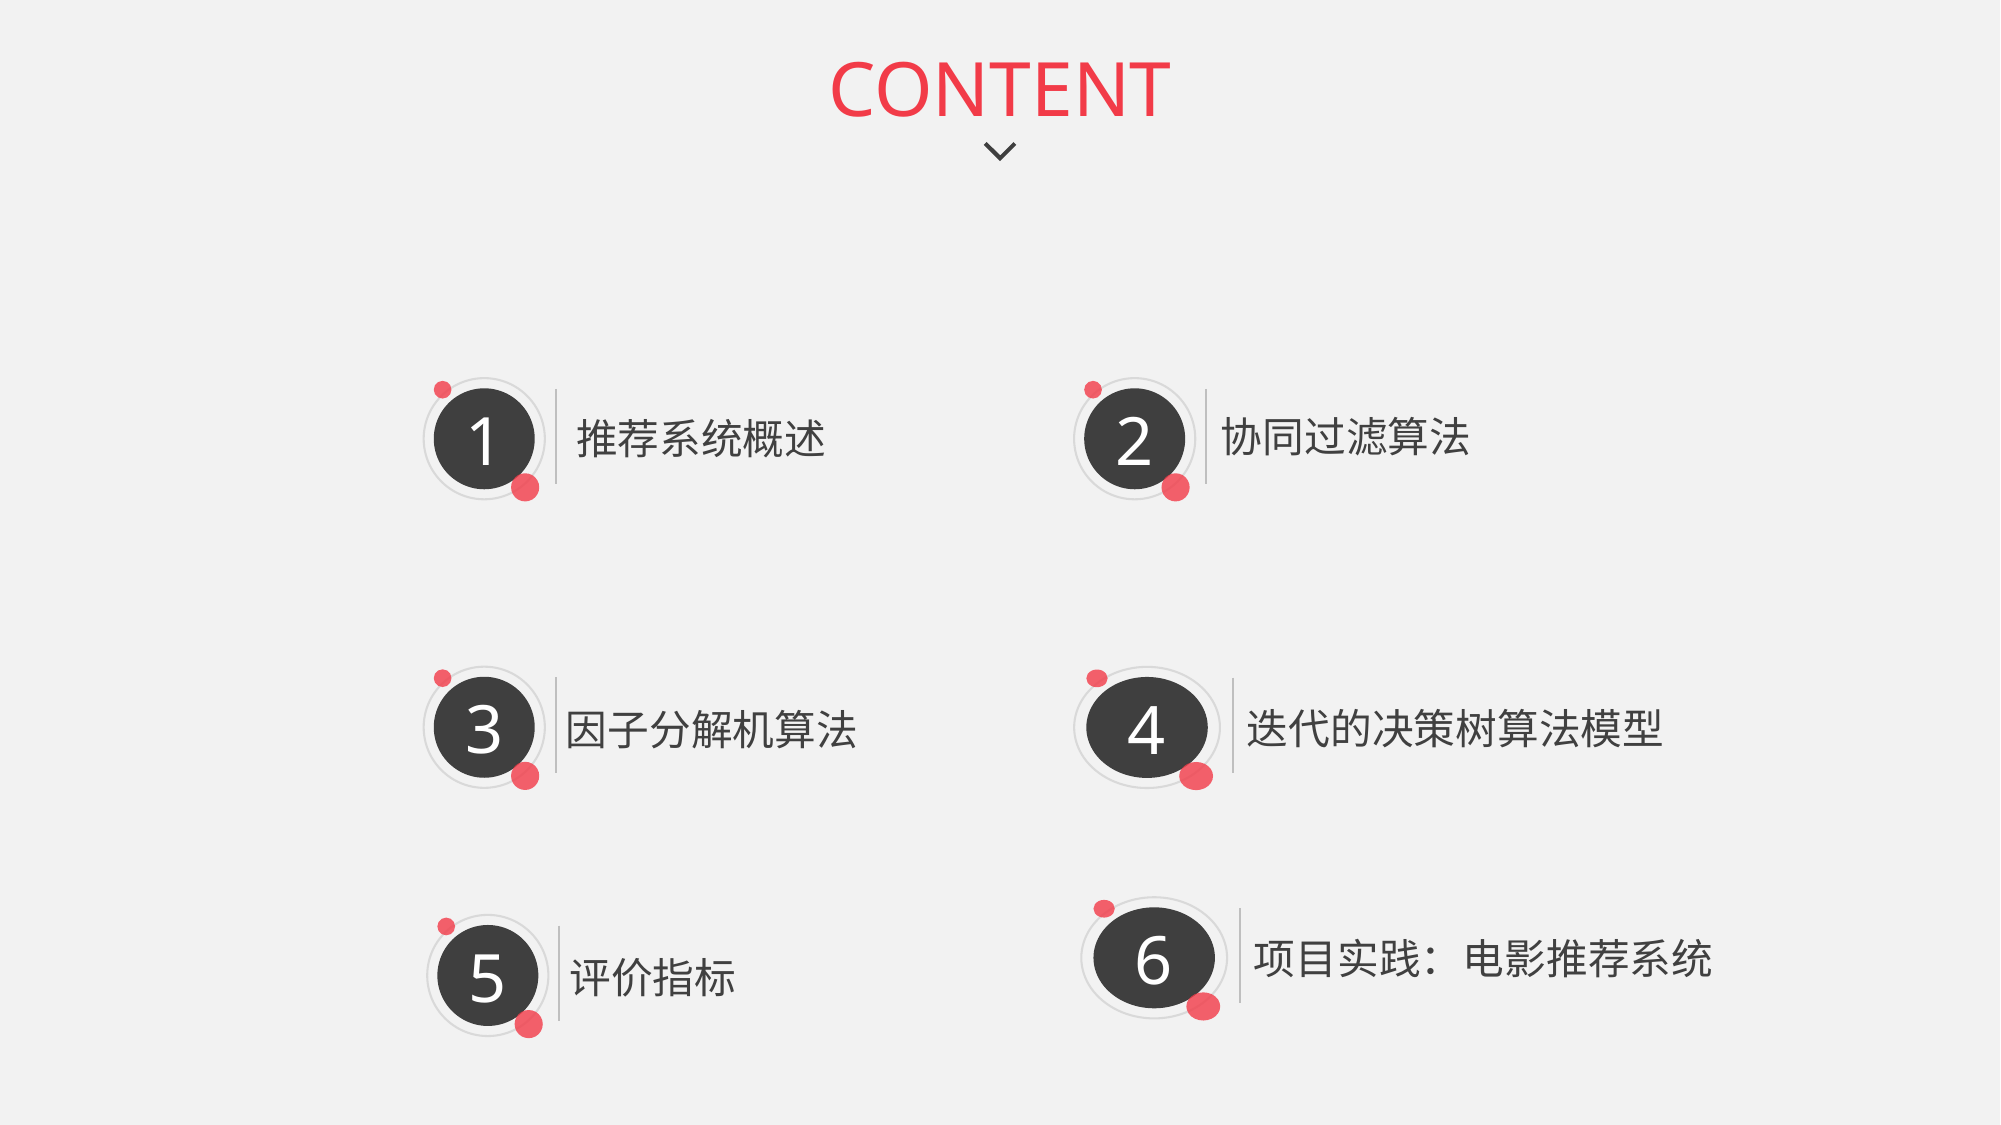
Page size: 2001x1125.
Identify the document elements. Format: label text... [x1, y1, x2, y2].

text_box [982, 140, 1018, 163]
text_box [1074, 378, 1771, 502]
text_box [1074, 666, 1751, 812]
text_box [427, 914, 988, 1039]
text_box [423, 666, 984, 790]
text_box CONTENT [785, 34, 1215, 139]
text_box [423, 378, 932, 502]
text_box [1081, 897, 1758, 1021]
